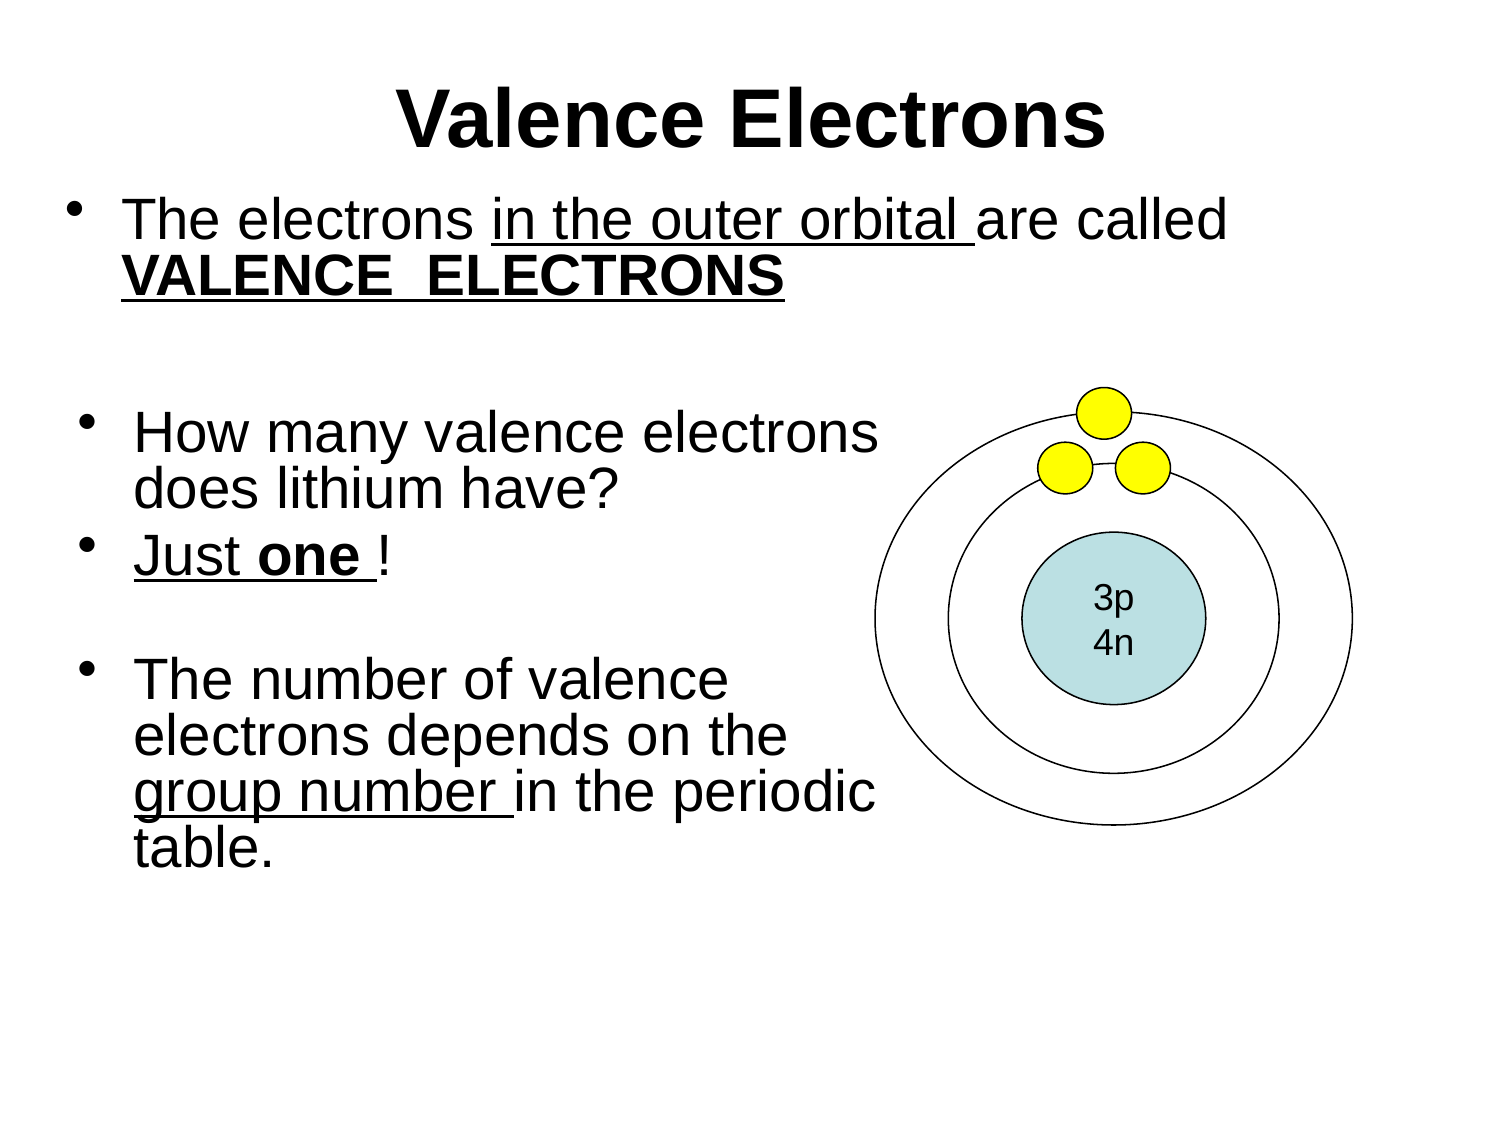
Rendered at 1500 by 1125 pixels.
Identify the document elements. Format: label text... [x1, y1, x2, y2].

text_box How many valence electrons does lithium have? Just one ! The number of valence electrons depends on the group number in the periodic table. [62, 399, 938, 1038]
title Valence Electrons [76, 30, 1428, 197]
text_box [874, 387, 1353, 826]
text_box The electrons in the outer orbital are called VALENCE ELECTRONS [49, 187, 1400, 380]
